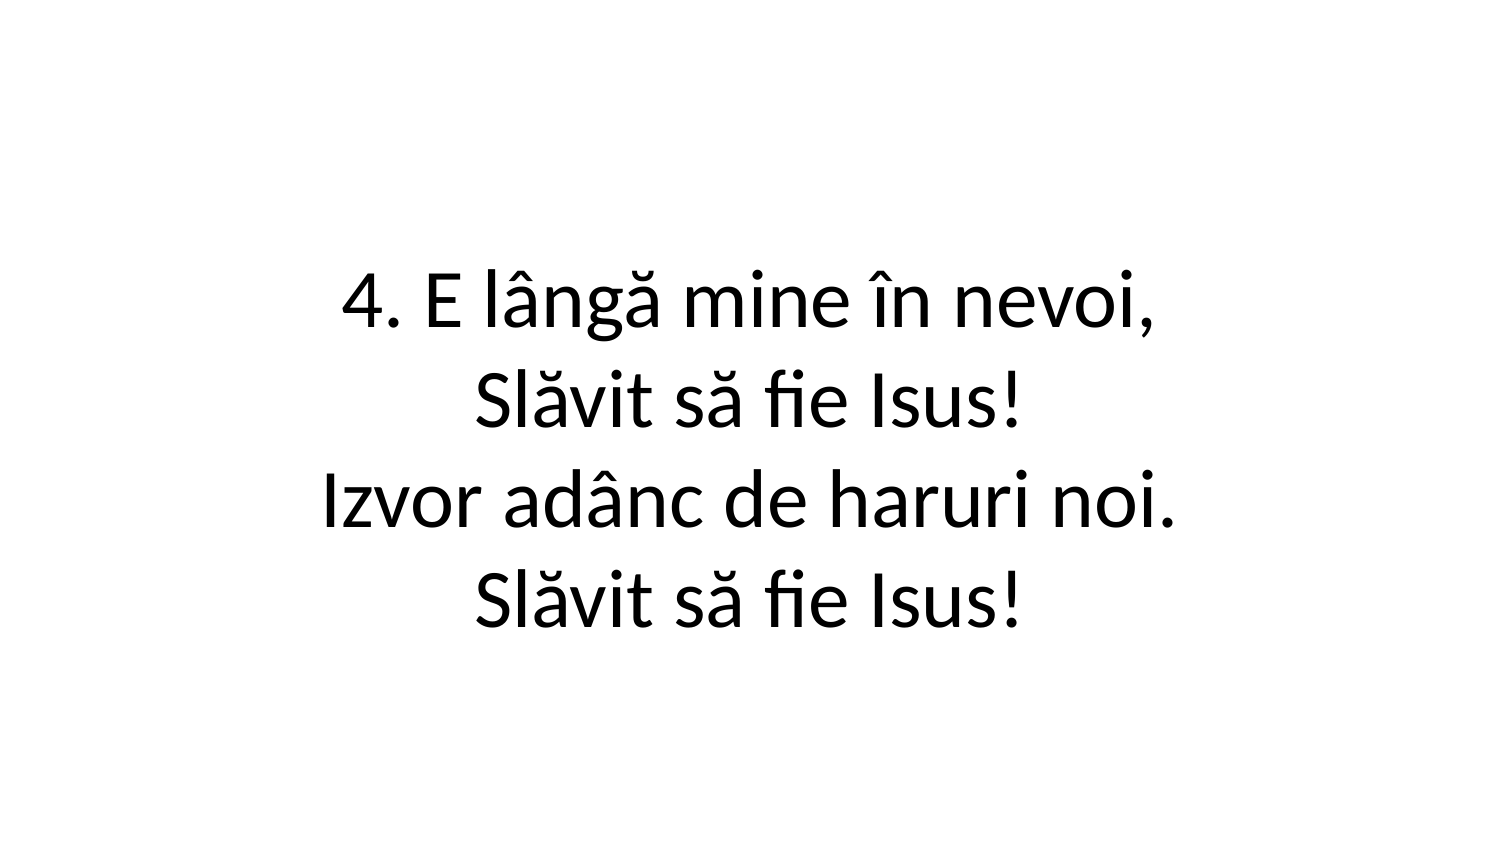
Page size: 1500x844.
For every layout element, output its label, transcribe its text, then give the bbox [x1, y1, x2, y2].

text_box 4. E lângă mine în nevoi, Slăvit să fie Isus! Izvor adânc de haruri noi. Slăvit să fie Isus! [305, 192, 1194, 652]
